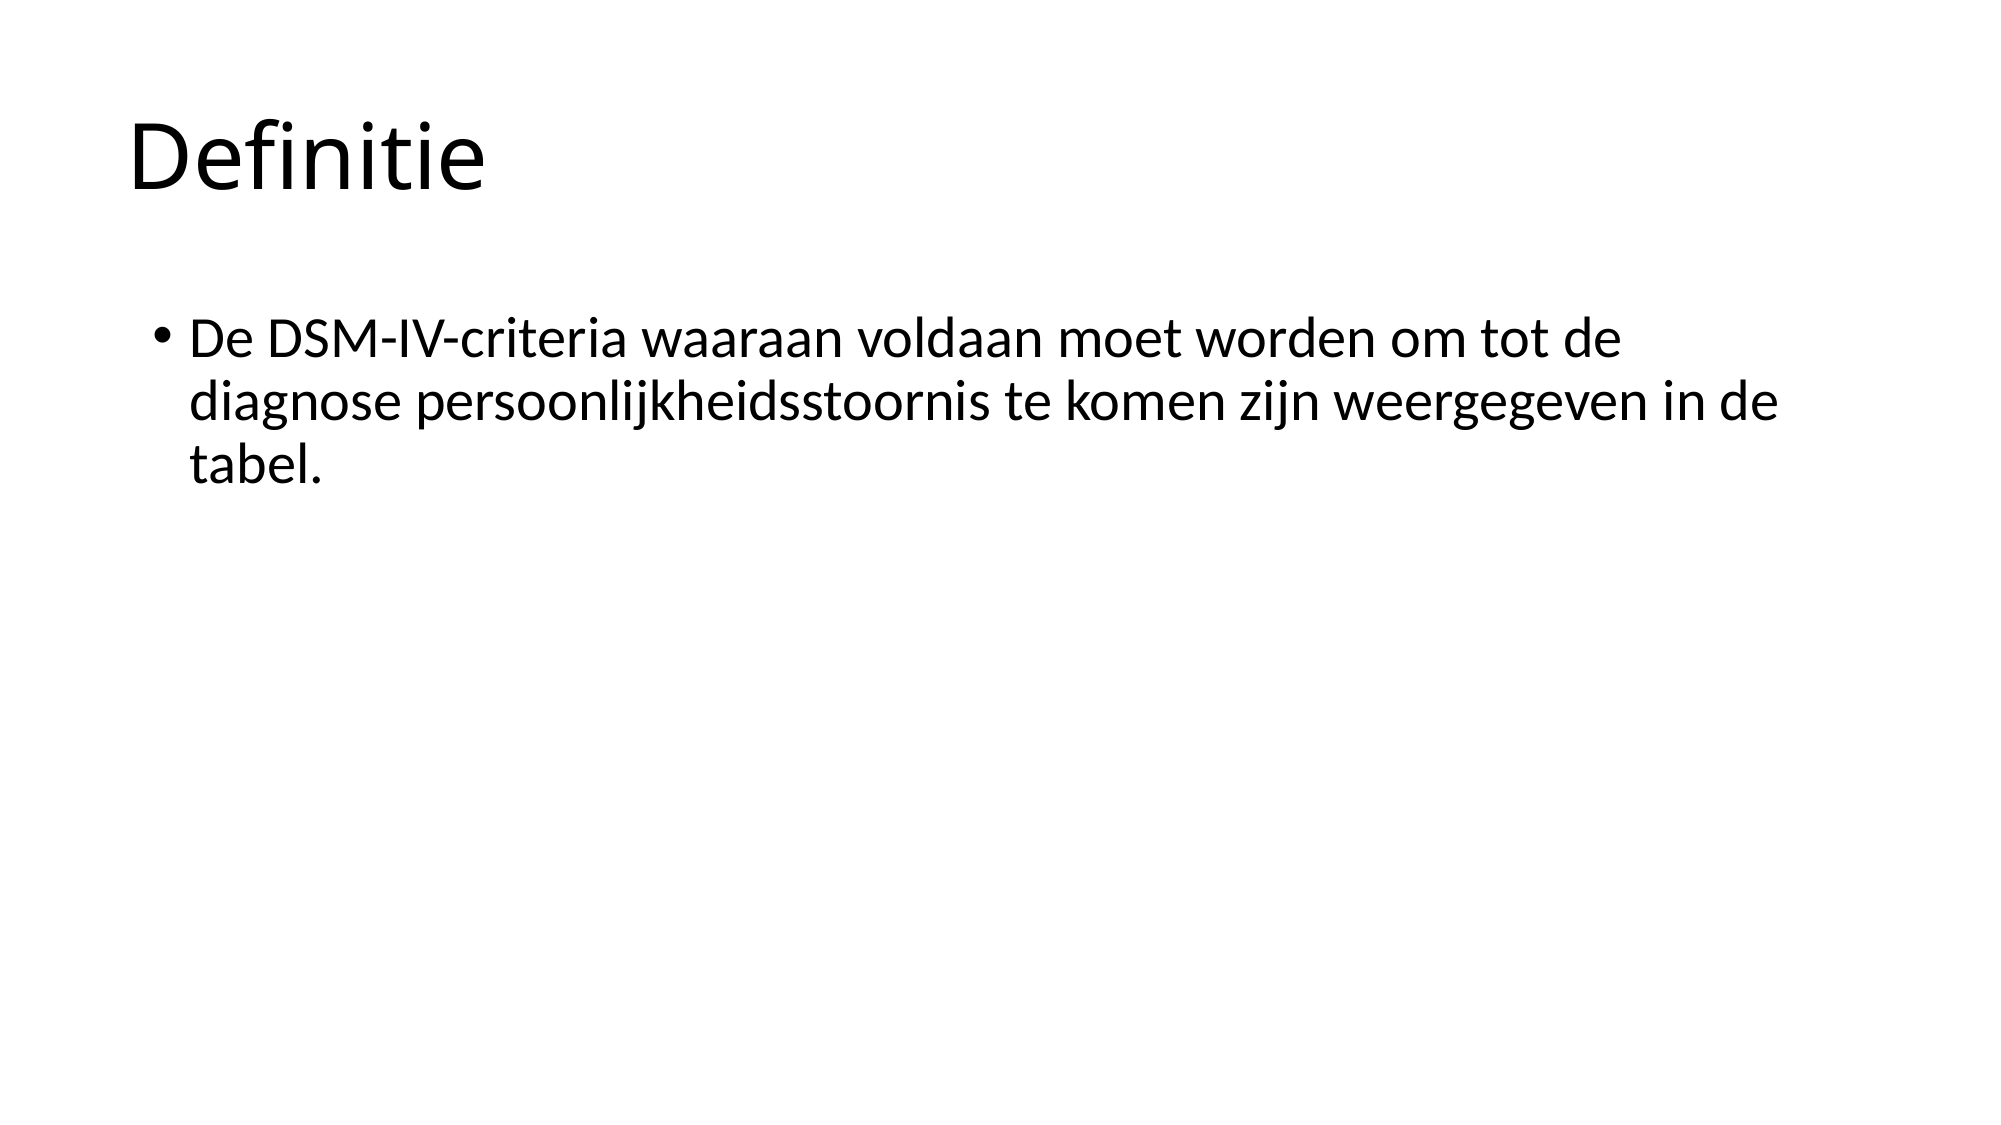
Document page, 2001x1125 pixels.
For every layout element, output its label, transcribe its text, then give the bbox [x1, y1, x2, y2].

list De DSM-IV-criteria waaraan voldaan moet worden om tot de diagnose persoonlijkheidsstoornis te komen zijn weergegeven in de tabel. [137, 299, 1863, 1014]
title Definitie [111, 99, 1522, 220]
